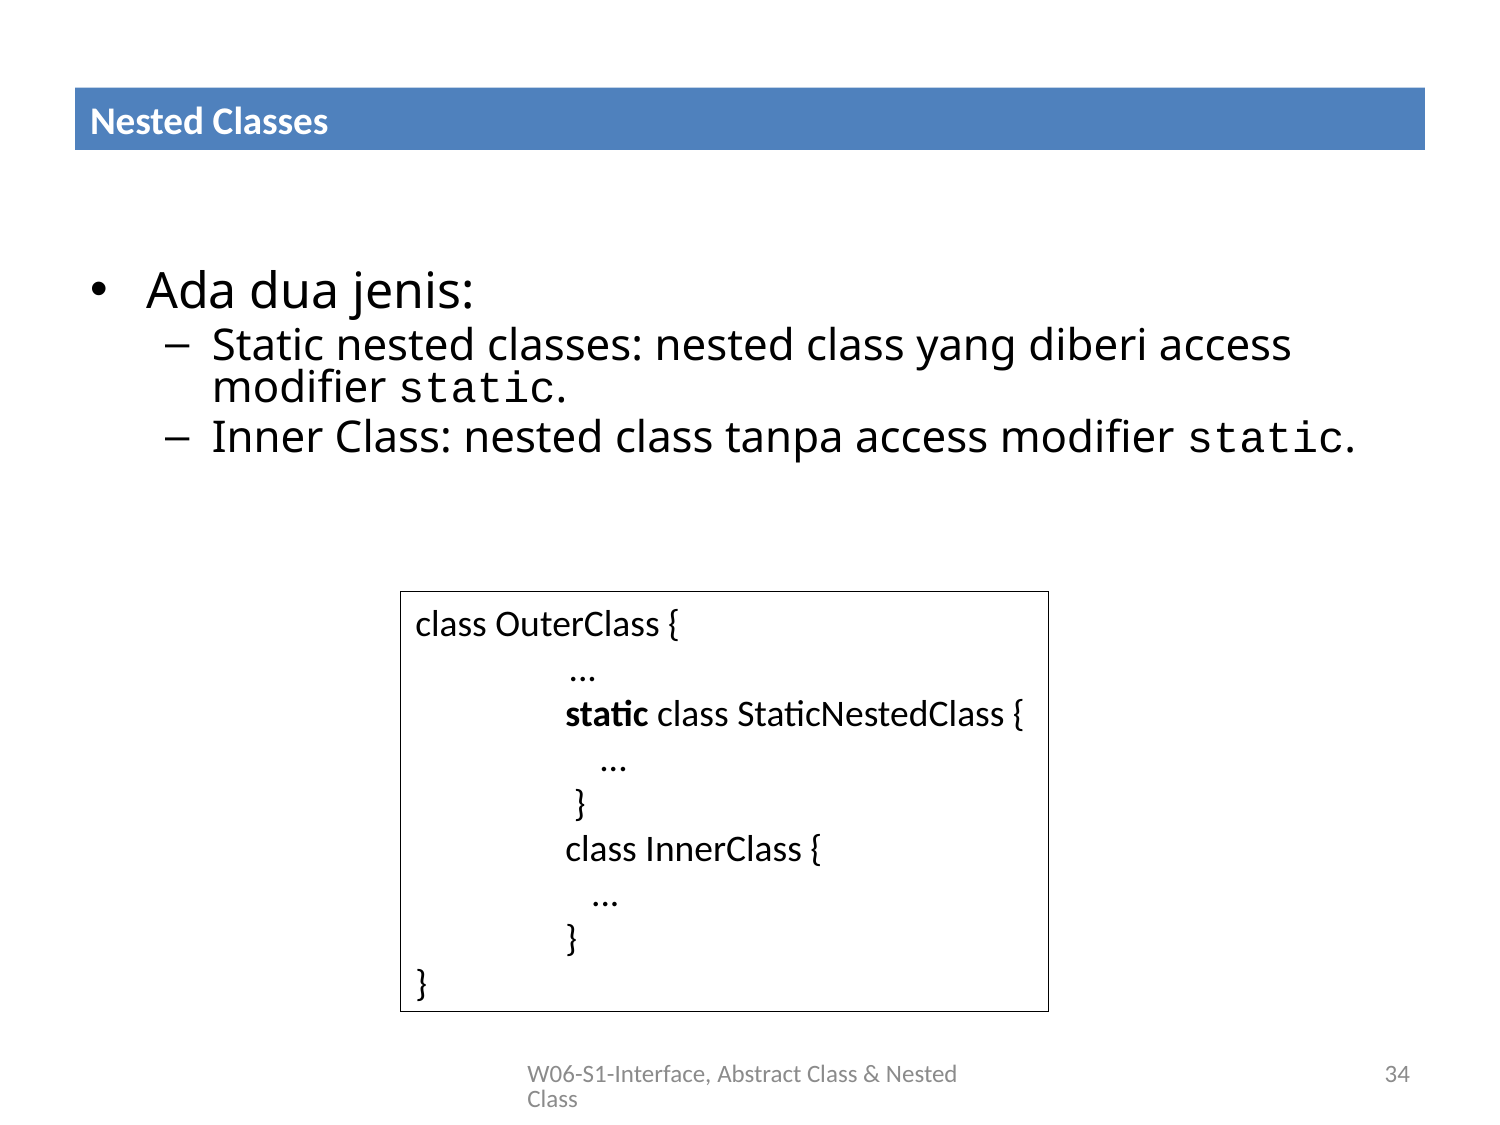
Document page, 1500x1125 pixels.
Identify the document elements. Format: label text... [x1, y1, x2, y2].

slide_number 34 [1074, 1042, 1425, 1103]
list Ada dua jenis: Static nested classes: nested class yang diberi access modifier static. Inner Class: nested class tanpa access modifier static. [75, 262, 1425, 1005]
footer W06-S1-Interface, Abstract Class & Nested Class [512, 1042, 988, 1103]
title Nested Classes [75, 87, 1425, 150]
text_box class OuterClass { ... static class StaticNestedClass { ... } class InnerClass { ... } } [400, 591, 1049, 1012]
